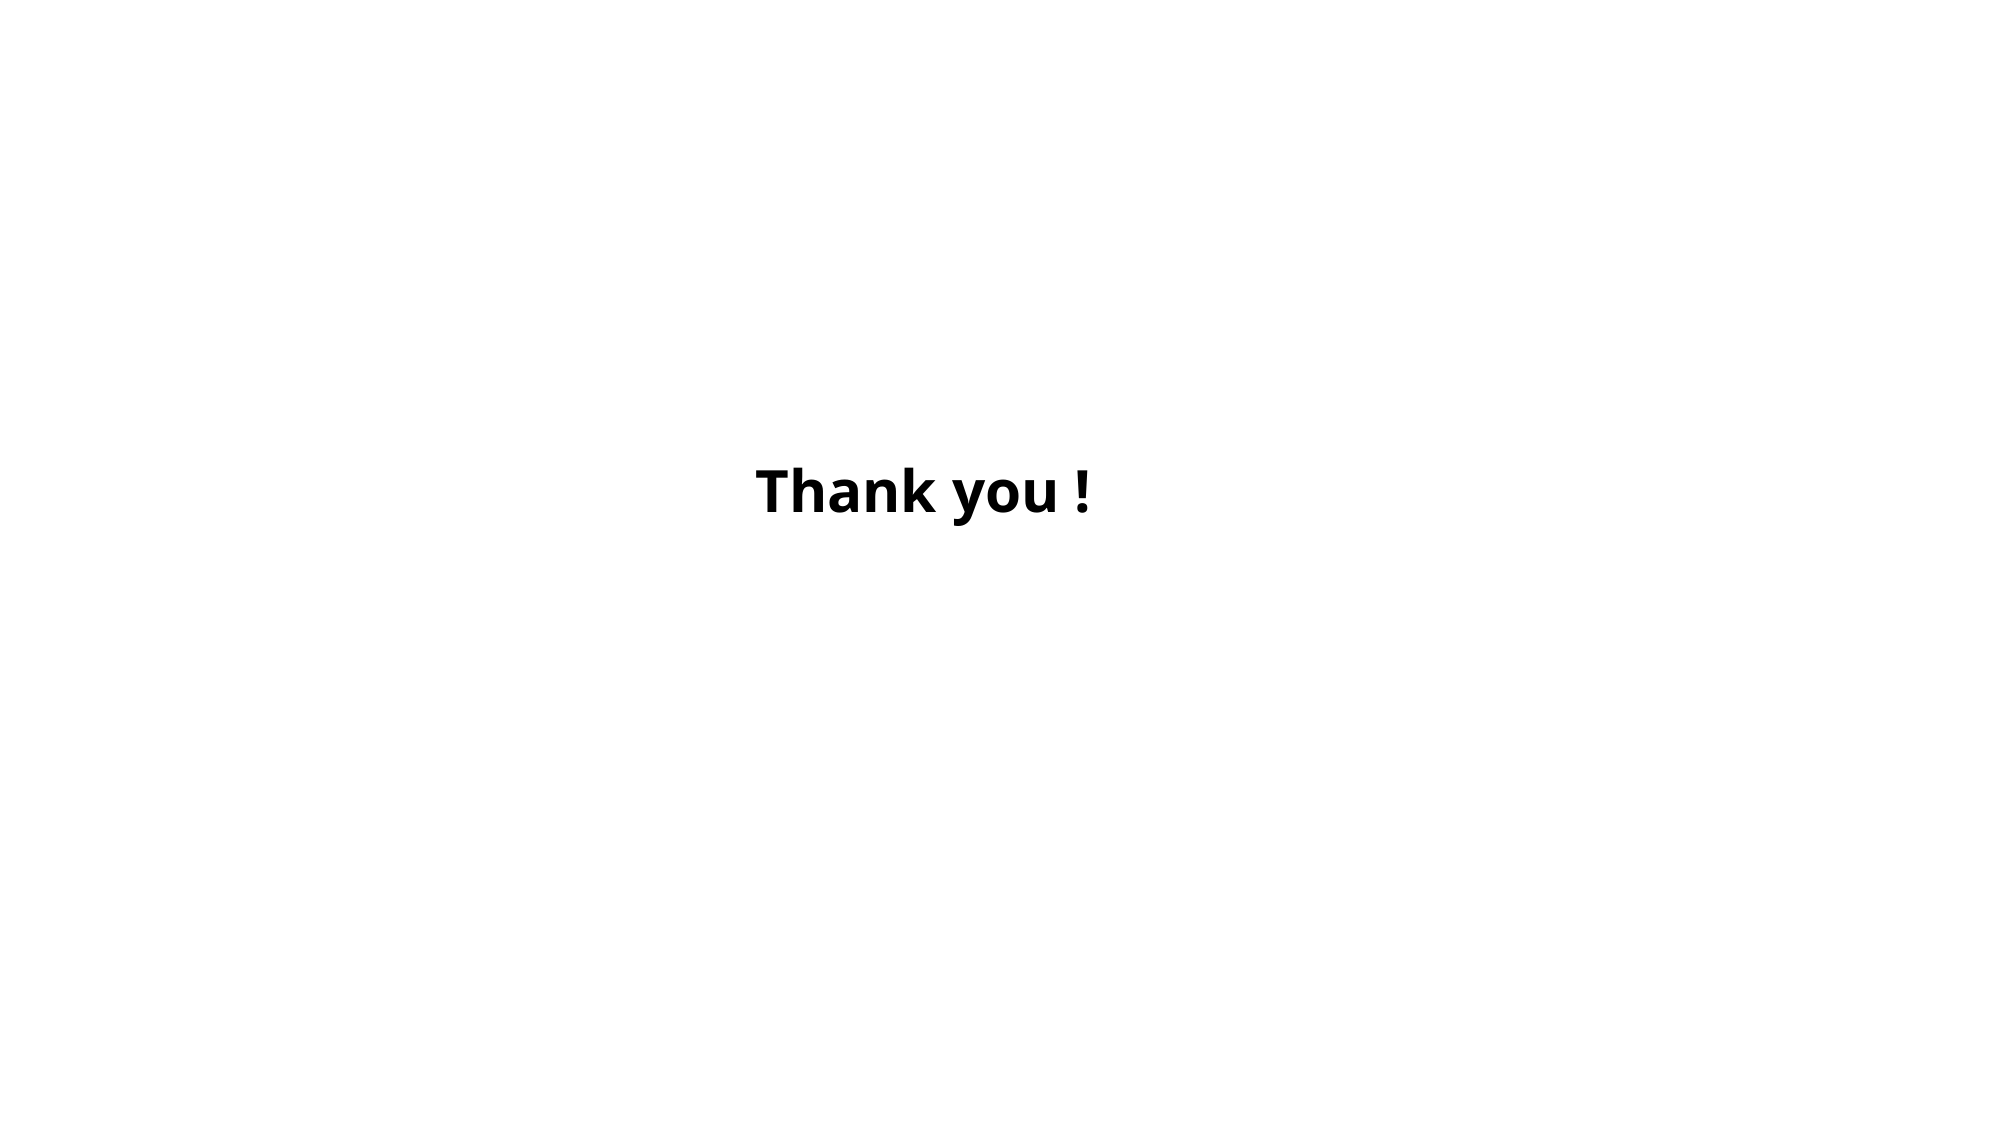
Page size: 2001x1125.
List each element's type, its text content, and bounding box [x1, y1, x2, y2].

text_box Thank you ! [540, 447, 1308, 532]
